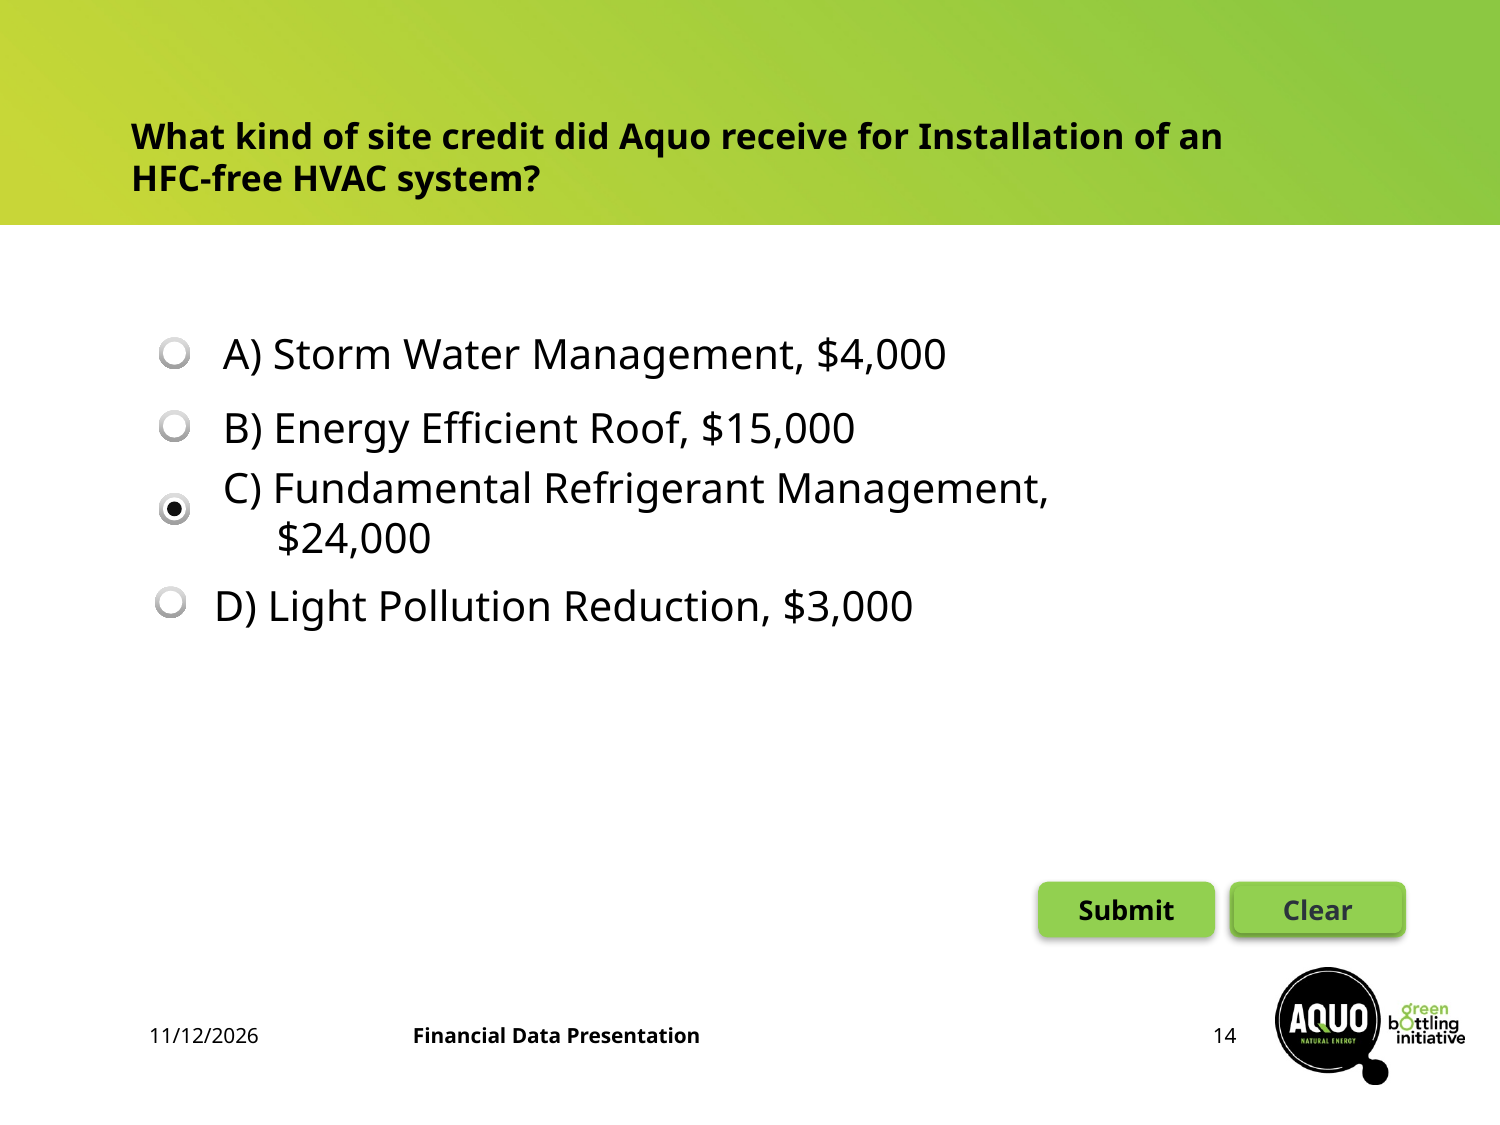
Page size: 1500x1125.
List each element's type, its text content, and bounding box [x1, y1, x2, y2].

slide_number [133, 1014, 390, 1091]
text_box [158, 458, 1052, 565]
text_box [1229, 881, 1407, 938]
footer Financial Data Presentation [397, 1014, 977, 1091]
title What kind of site credit did Aquo receive for Installation of an HFC-free HVAC system? [130, 112, 1407, 201]
picture [1275, 967, 1465, 1085]
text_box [158, 326, 1052, 380]
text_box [158, 400, 1052, 454]
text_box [1037, 881, 1216, 938]
picture [0, 0, 1500, 225]
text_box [154, 578, 1043, 632]
slide_number 14 [1015, 1014, 1252, 1091]
